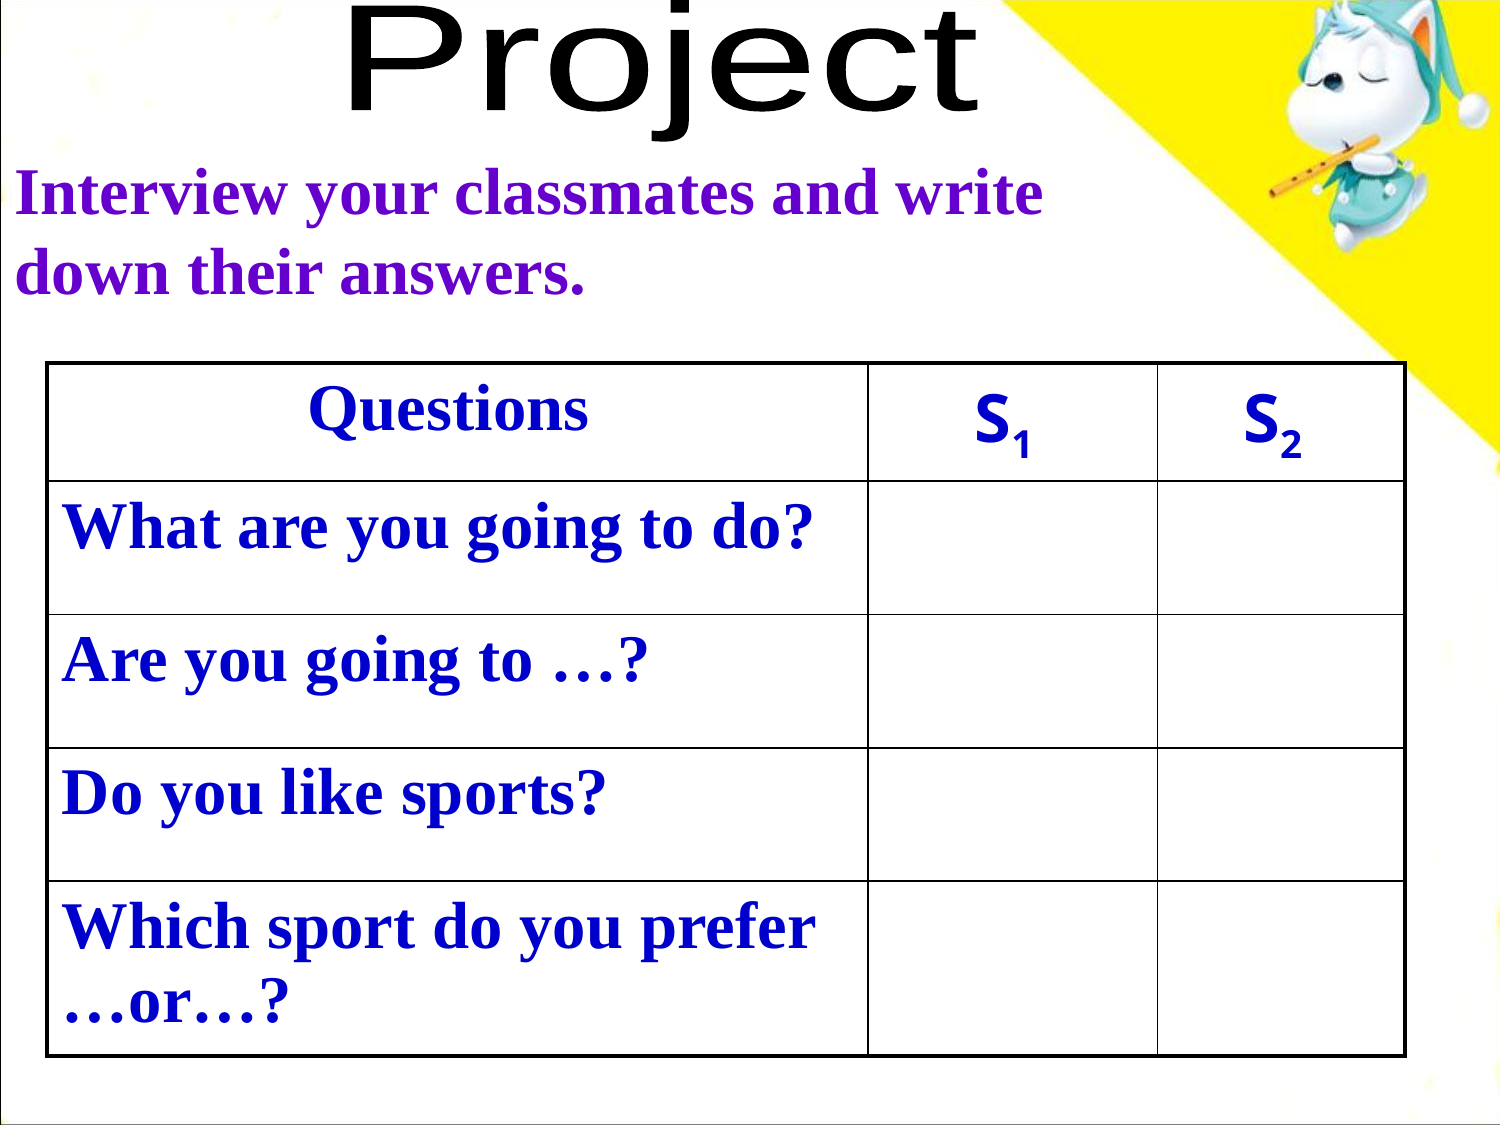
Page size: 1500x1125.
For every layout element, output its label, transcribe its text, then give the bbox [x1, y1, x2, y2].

table_cell [1158, 882, 1403, 1054]
table_cell What are you going to do? [49, 482, 867, 614]
text_box Interview your classmates and write down their answers. [0, 140, 1196, 316]
picture [671, 1, 688, 12]
table_cell [1158, 749, 1403, 880]
table_header S2 [1158, 365, 1403, 480]
table_cell Which sport do you prefer …or…? [49, 882, 867, 1054]
table_cell [869, 882, 1157, 1054]
table_cell Do you like sports? [49, 749, 867, 880]
picture [0, 0, 1500, 1125]
table_header Questions [49, 365, 867, 480]
table_cell [869, 749, 1157, 880]
table_cell [1158, 482, 1403, 614]
table_header S1 [869, 365, 1157, 480]
table_cell Are you going to …? [49, 615, 867, 747]
table_cell [869, 482, 1157, 614]
table_cell [869, 615, 1157, 747]
table_cell [1158, 615, 1403, 747]
